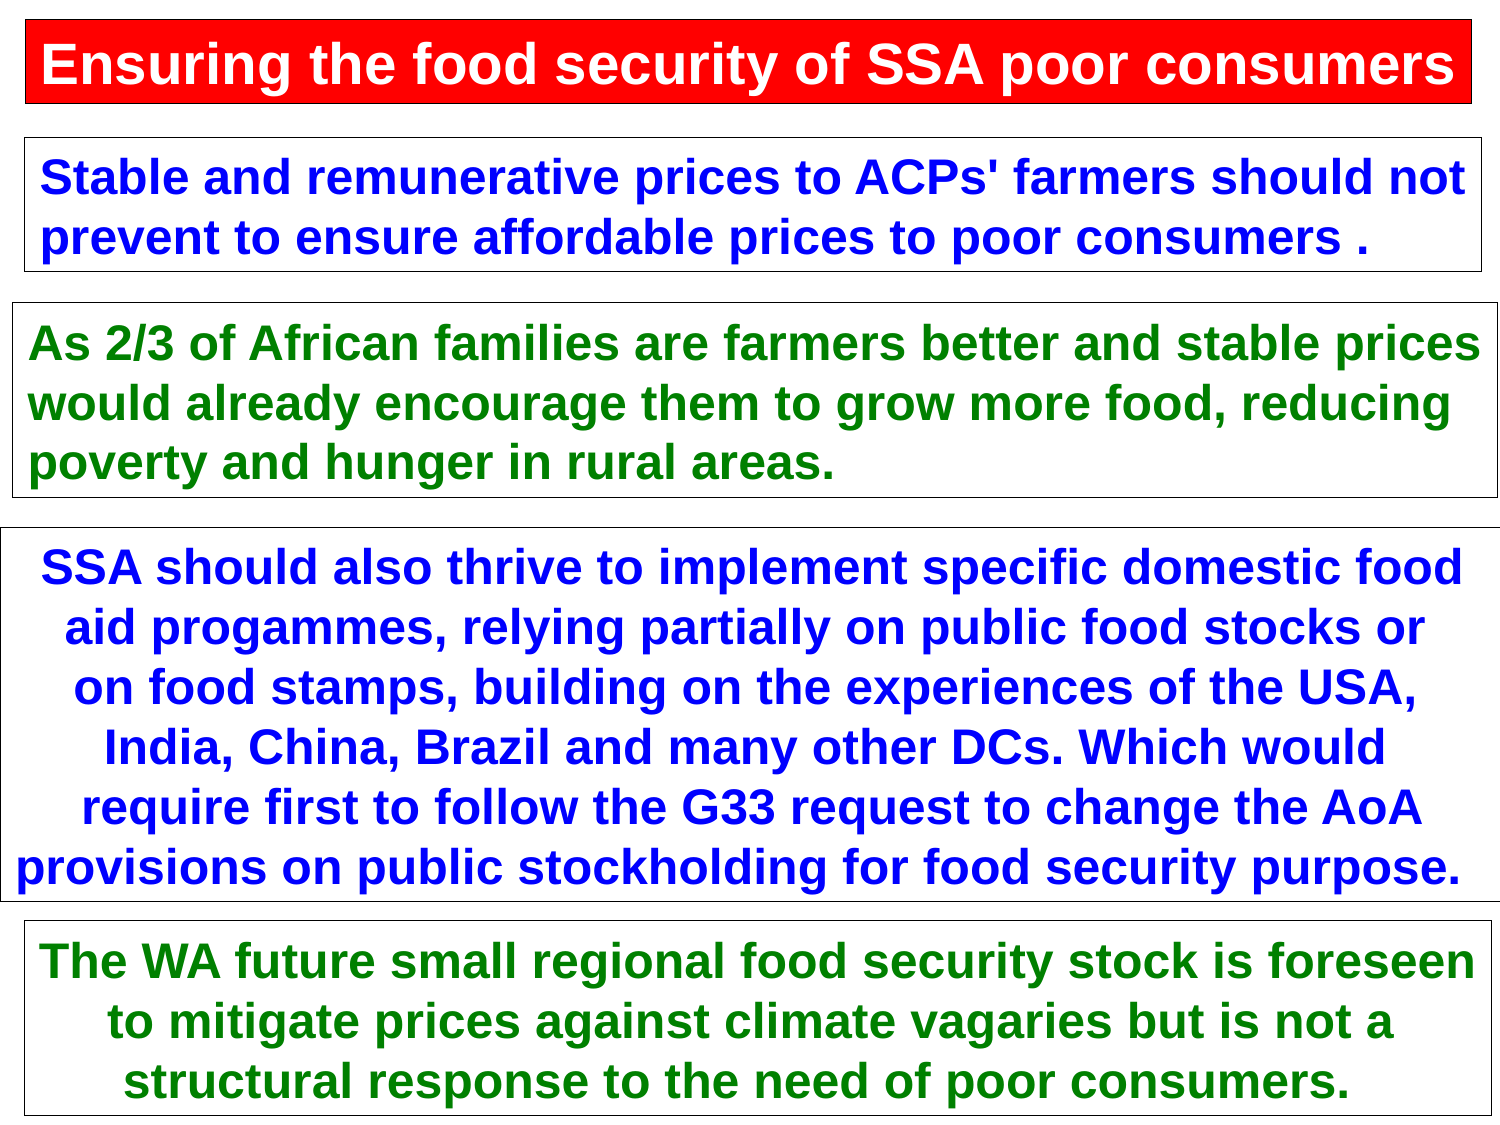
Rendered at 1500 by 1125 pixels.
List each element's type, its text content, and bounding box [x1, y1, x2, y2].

text_box As 2/3 of African families are farmers better and stable prices would already encourage them to grow more food, reducing poverty and hunger in rural areas. [12, 302, 1498, 498]
text_box Stable and remunerative prices to ACPs' farmers should not prevent to ensure affordable prices to poor consumers . [24, 137, 1482, 272]
text_box The WA future small regional food security stock is foreseen to mitigate prices against climate vagaries but is not a structural response to the need of poor consumers. [24, 920, 1492, 1116]
text_box SSA should also thrive to implement specific domestic food aid progammes, relying partially on public food stocks or on food stamps, building on the experiences of the USA, India, China, Brazil and many other DCs. Which would require first to follow the G33 request to change the AoA provisions on public stockholding for food security purpose. [0, 527, 1500, 902]
text_box Ensuring the food security of SSA poor consumers [25, 19, 1472, 104]
